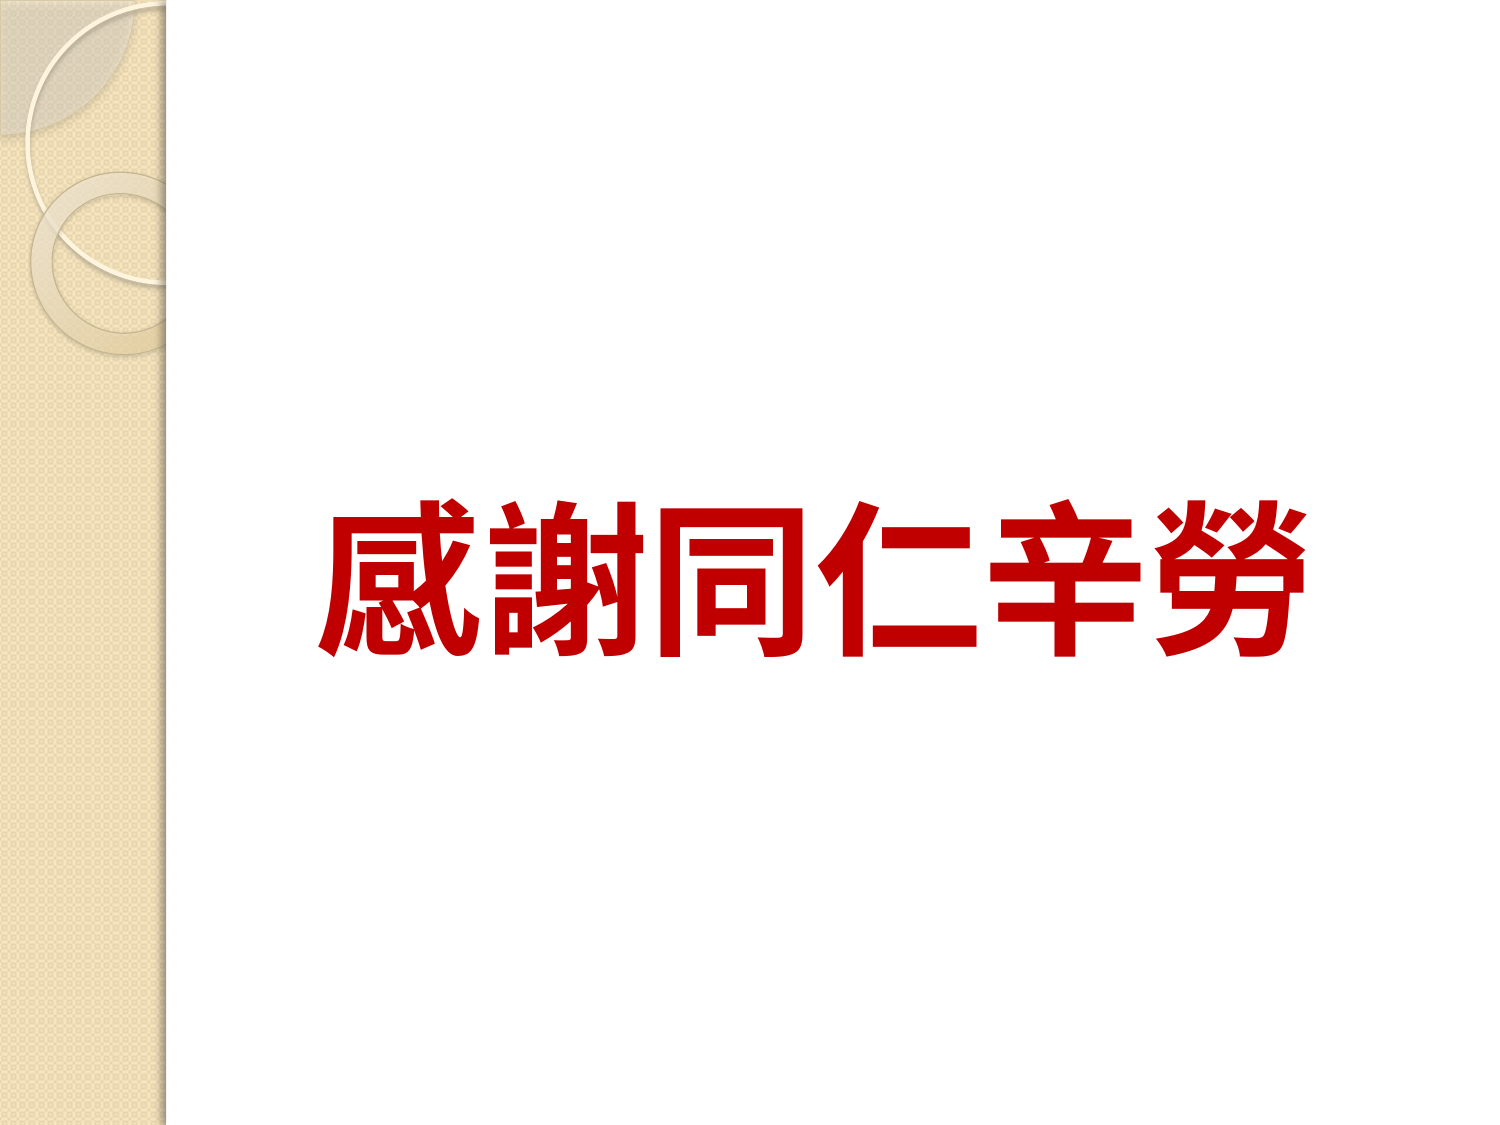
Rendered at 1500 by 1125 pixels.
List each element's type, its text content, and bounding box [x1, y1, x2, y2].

list 感謝同仁辛勞 [265, 290, 1353, 1079]
